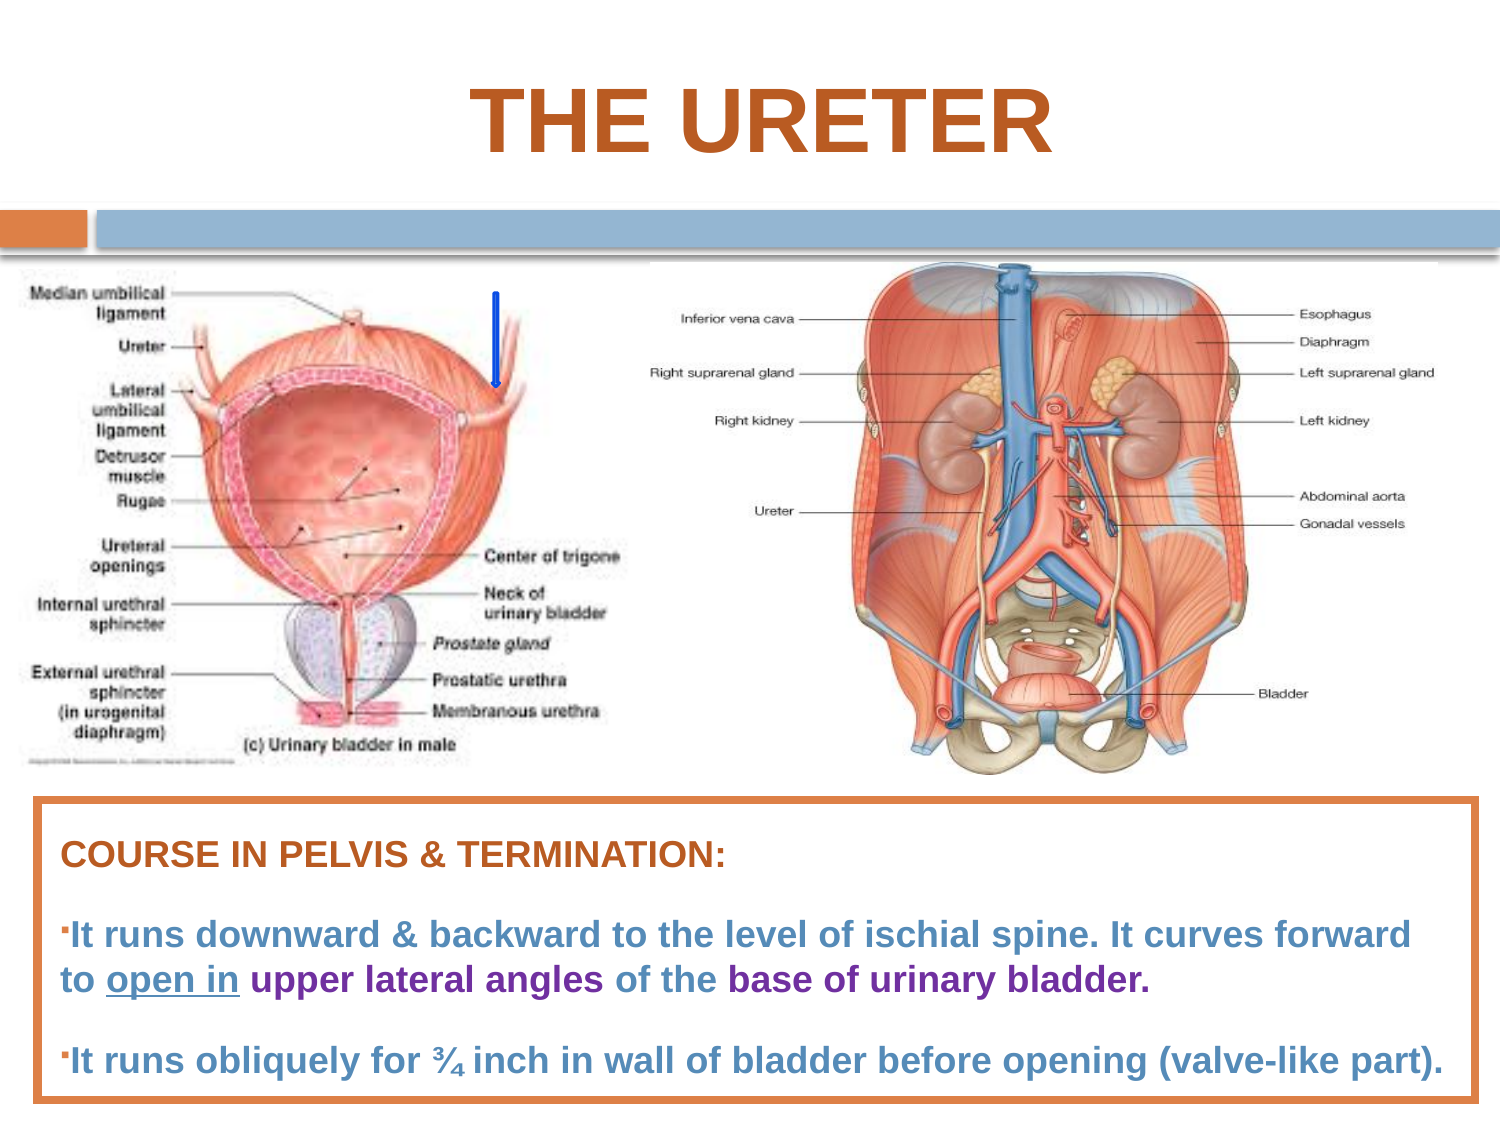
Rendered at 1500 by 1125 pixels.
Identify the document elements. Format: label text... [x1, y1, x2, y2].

list COURSE IN PELVIS & TERMINATION: It runs downward & backward to the level of ischial spine. It curves forward to open in upper lateral angles of the base of urinary bladder. It runs obliquely for ¾ inch in wall of bladder before opening (valve-like part). [33, 796, 1479, 1104]
picture [0, 269, 634, 775]
picture [649, 262, 1438, 776]
title THE URETER [99, 44, 1425, 188]
